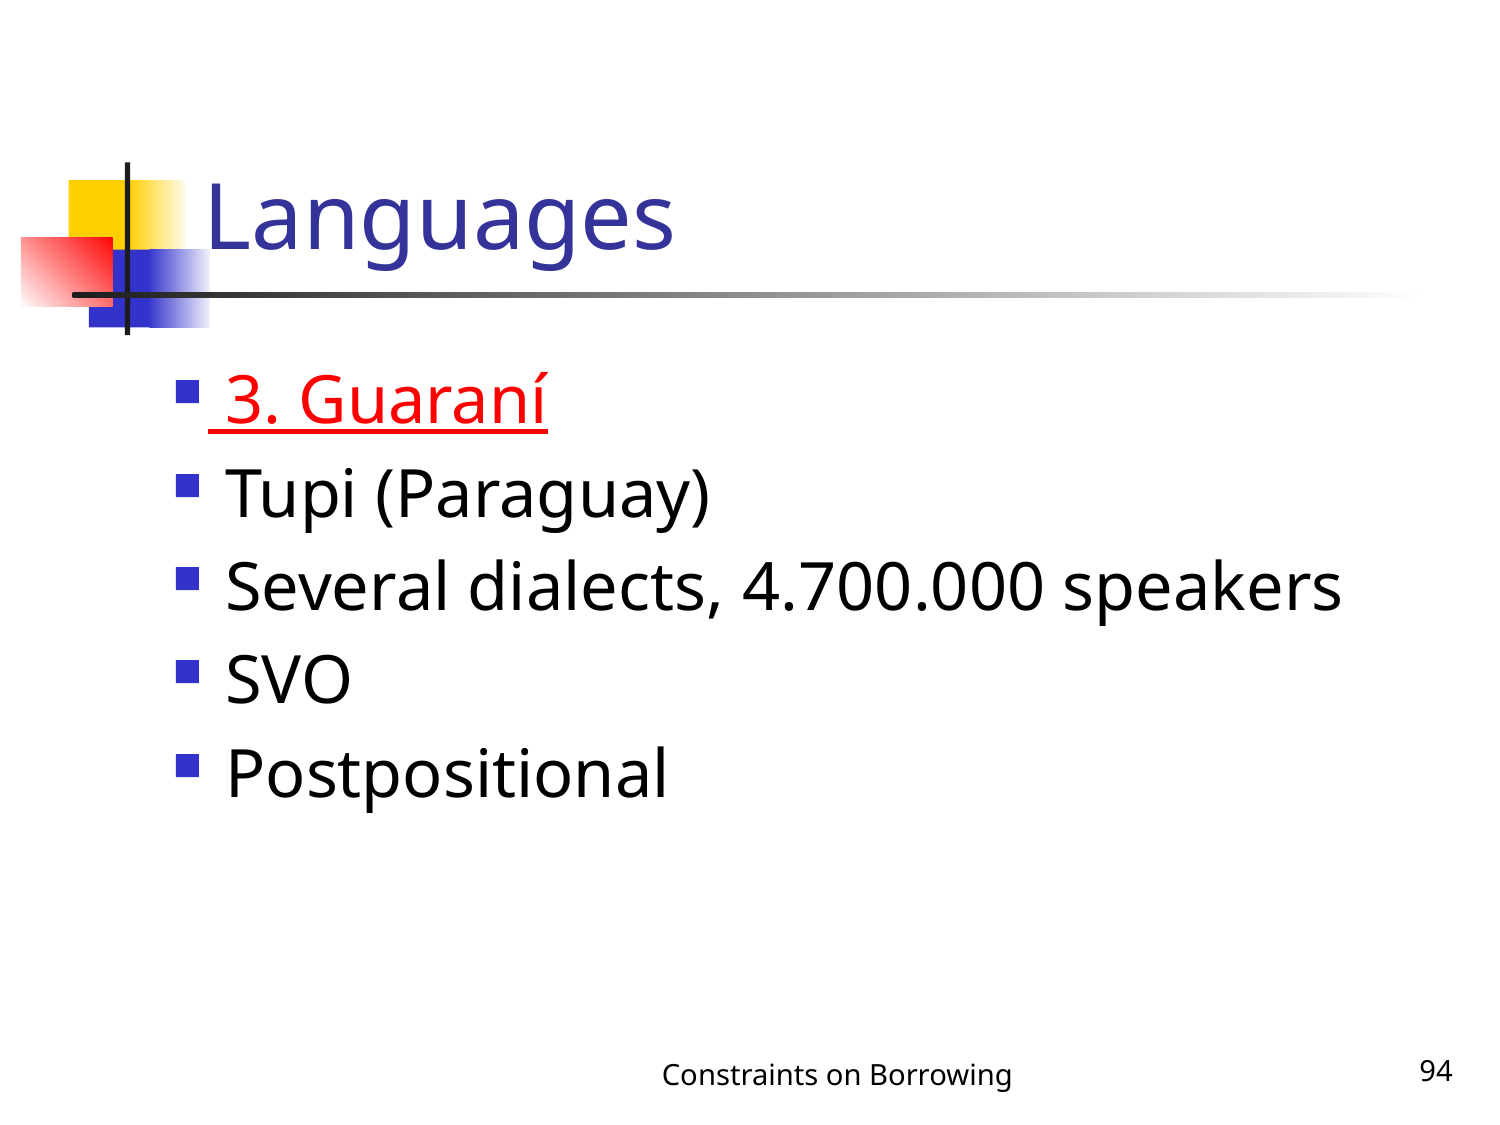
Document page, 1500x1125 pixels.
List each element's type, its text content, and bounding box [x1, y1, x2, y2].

slide_number 94 [1154, 1023, 1468, 1100]
text_box 3. Guaraní Tupi (Paraguay) Several dialects, 4.700.000 speakers SVO Postpositional [157, 349, 1360, 818]
title Languages [188, 34, 1468, 276]
footer Constraints on Borrowing [599, 1023, 1076, 1100]
